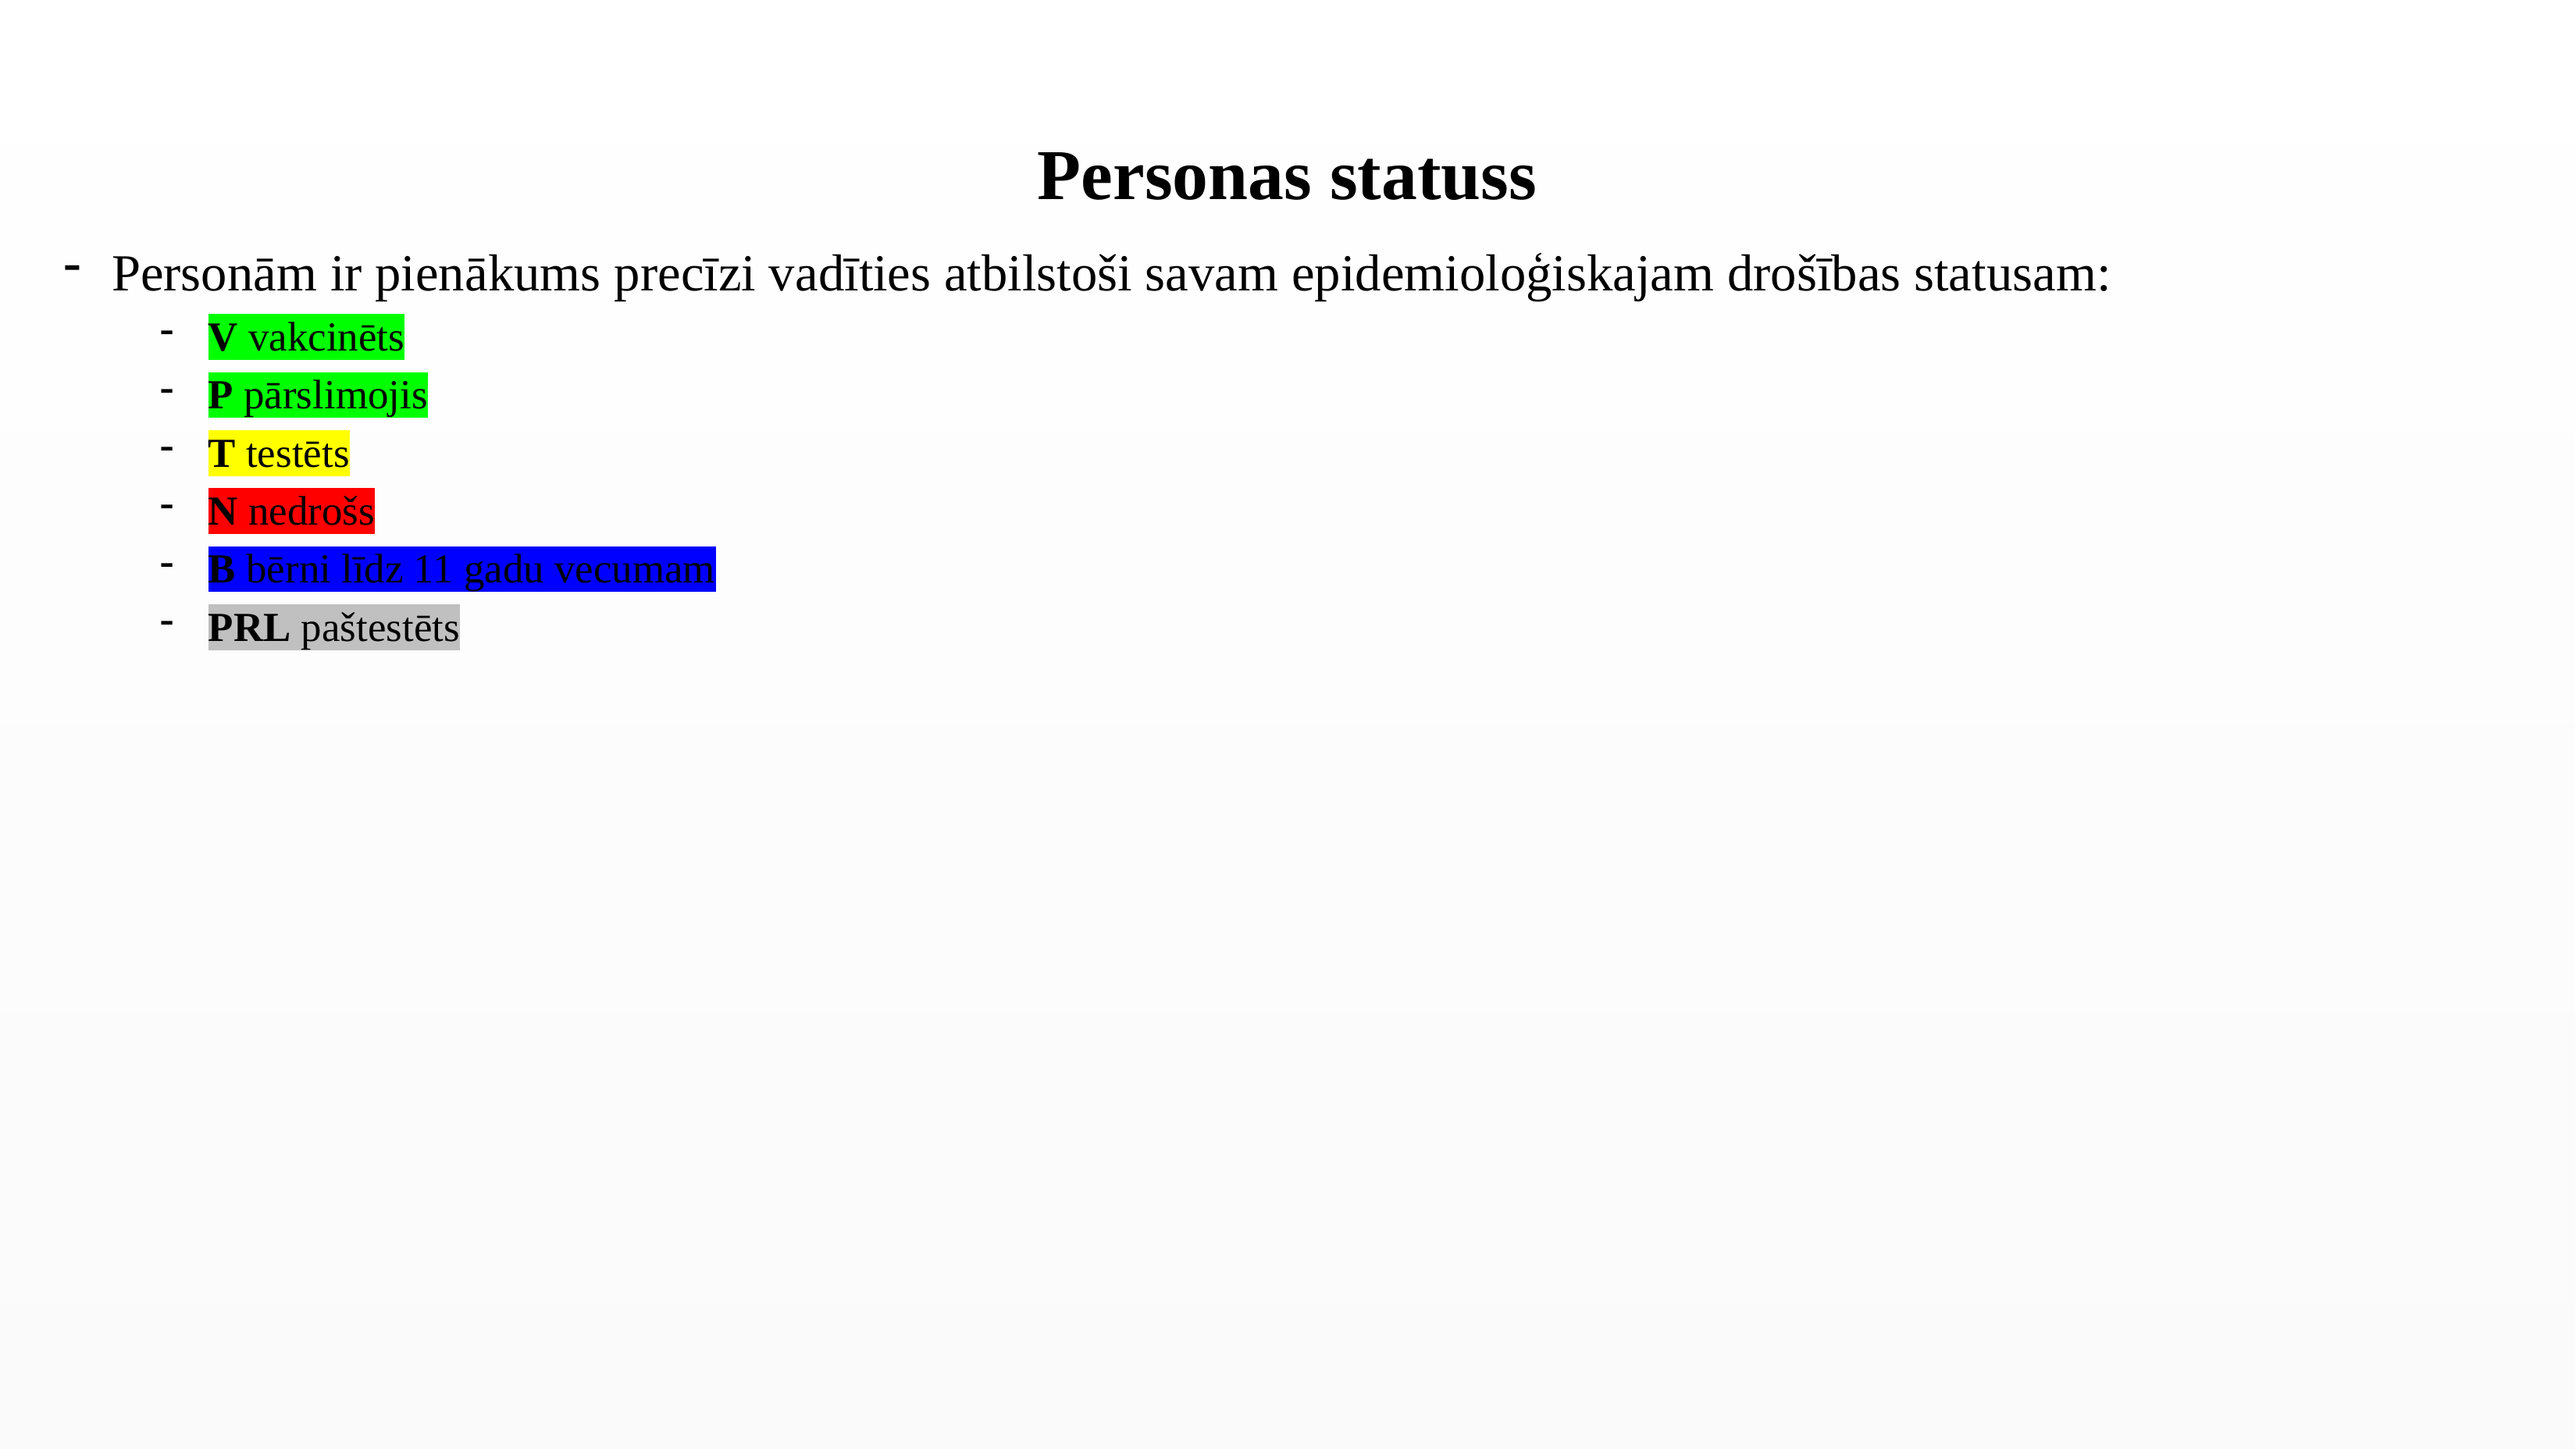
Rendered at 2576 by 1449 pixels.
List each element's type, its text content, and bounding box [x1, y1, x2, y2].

list Personām ir pienākums precīzi vadīties atbilstoši savam epidemioloģiskajam drošības statusam: V vakcinēts P pārslimojis T testēts N nedrošs B bērni līdz 11 gadu vecumam PRL paštestēts [52, 239, 2525, 1427]
title Personas statuss [176, 77, 2399, 239]
